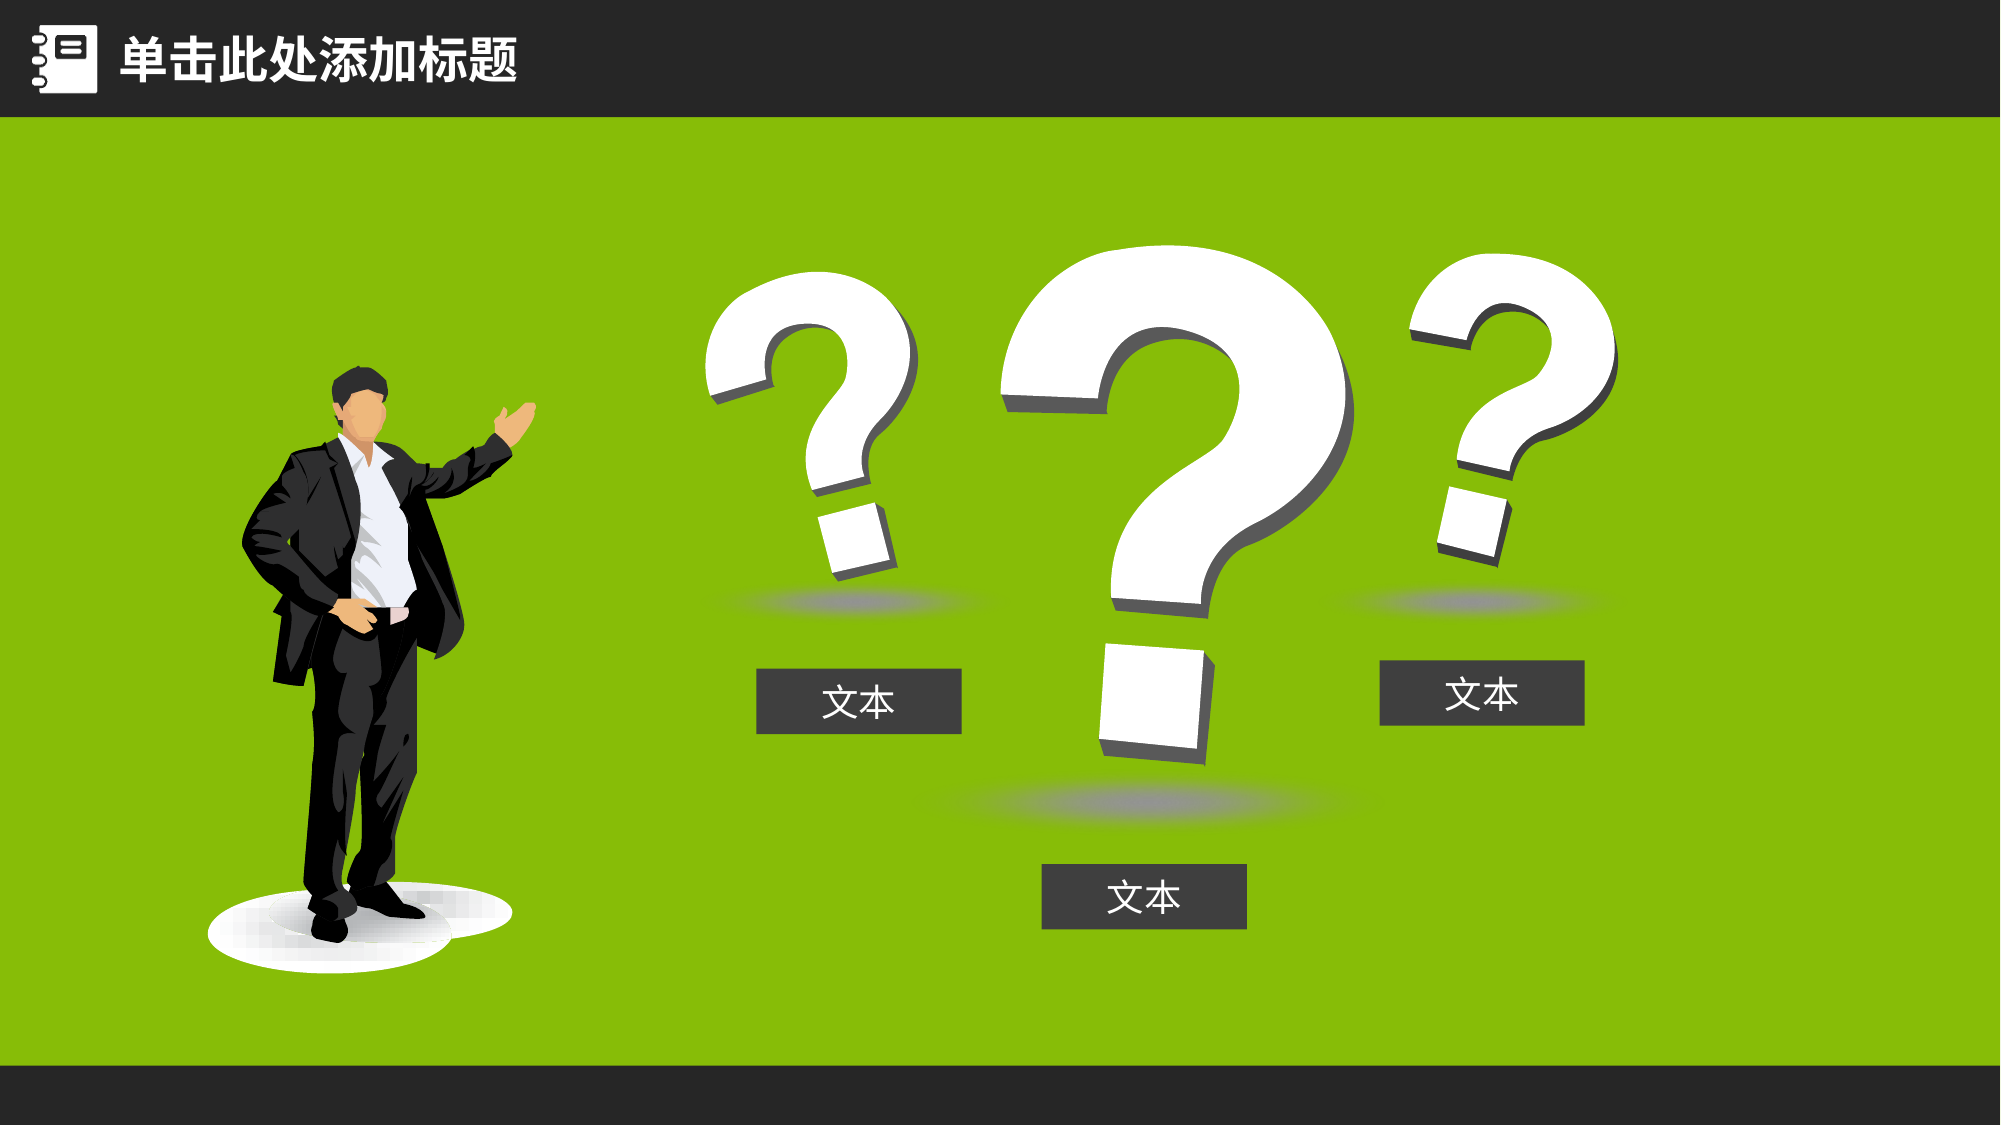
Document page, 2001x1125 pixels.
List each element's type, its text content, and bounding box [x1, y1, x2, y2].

text_box 单击此处添加标题 [104, 21, 542, 97]
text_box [905, 195, 1391, 930]
text_box [0, 0, 2000, 118]
picture [0, 0, 2001, 1125]
text_box [0, 1065, 2000, 1125]
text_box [1314, 225, 1633, 726]
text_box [696, 242, 905, 735]
picture [27, 20, 104, 98]
